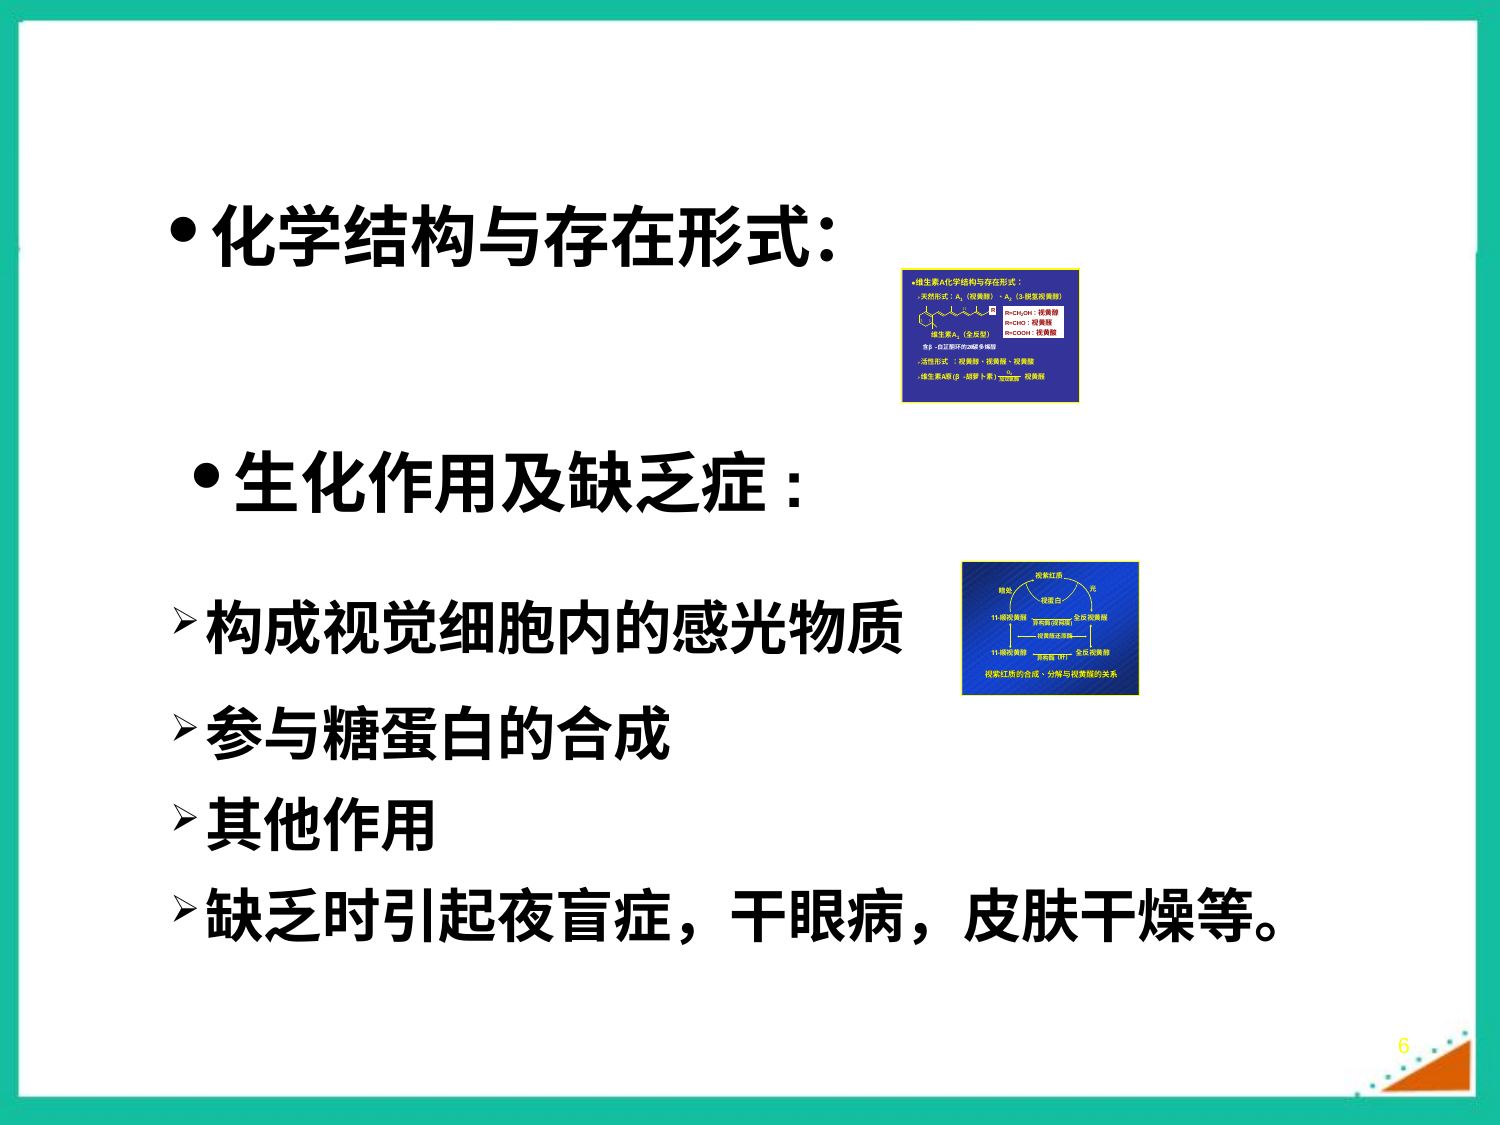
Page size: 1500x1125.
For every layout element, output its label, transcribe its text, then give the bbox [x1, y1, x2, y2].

text_box 构成视觉细胞内的感光物质 [41, 569, 957, 668]
slide_number 6 [1074, 1024, 1425, 1103]
picture [0, 0, 1500, 1125]
text_box 化学结构与存在形式： [152, 187, 897, 283]
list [962, 562, 1139, 695]
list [902, 269, 1080, 402]
text_box 参与糖蛋白的合成 其他作用 缺乏时引起夜盲症，干眼病，皮肤干燥等。 [41, 668, 1388, 957]
text_box 生化作用及缺乏症: [175, 433, 873, 529]
